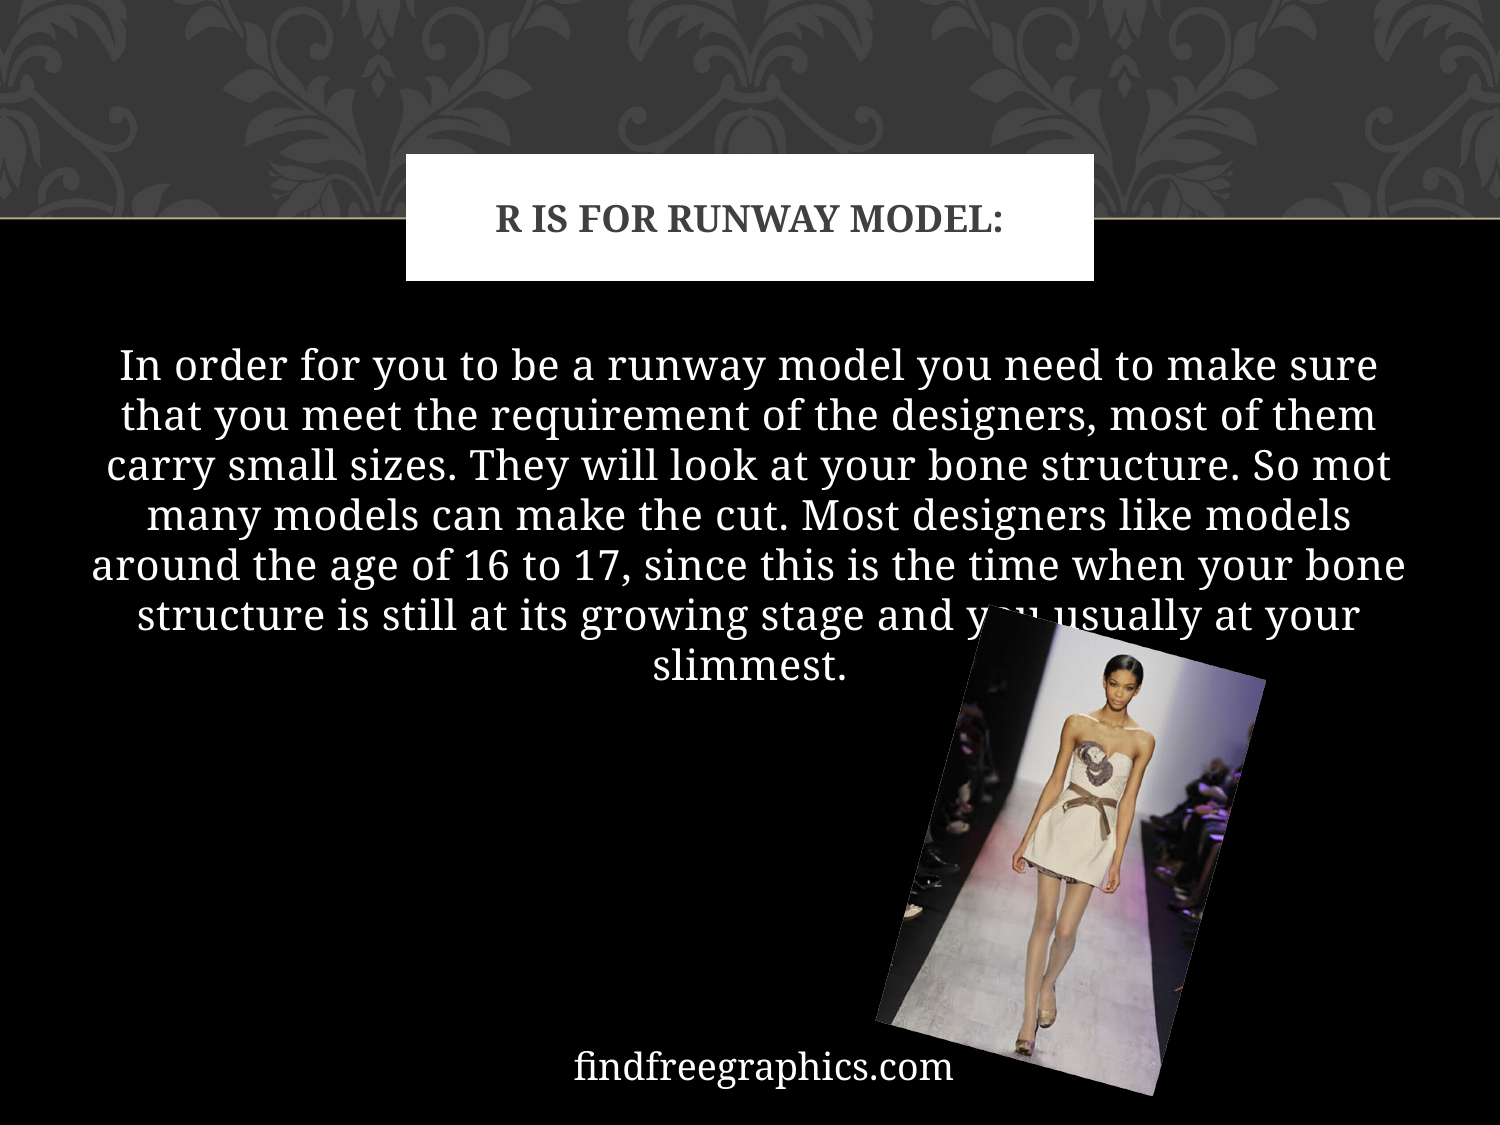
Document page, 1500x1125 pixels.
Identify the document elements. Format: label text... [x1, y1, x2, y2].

list In order for you to be a runway model you need to make sure that you meet the requirement of the designers, most of them carry small sizes. They will look at your bone structure. So mot many models can make the cut. Most designers like models around the age of 16 to 17, since this is the time when your bone structure is still at its growing stage and you usually at your slimmest. [75, 331, 1425, 1000]
text_box findfreegraphics.com [558, 1035, 970, 1095]
picture [876, 605, 1265, 1096]
title R is for runway model: [406, 154, 1094, 281]
